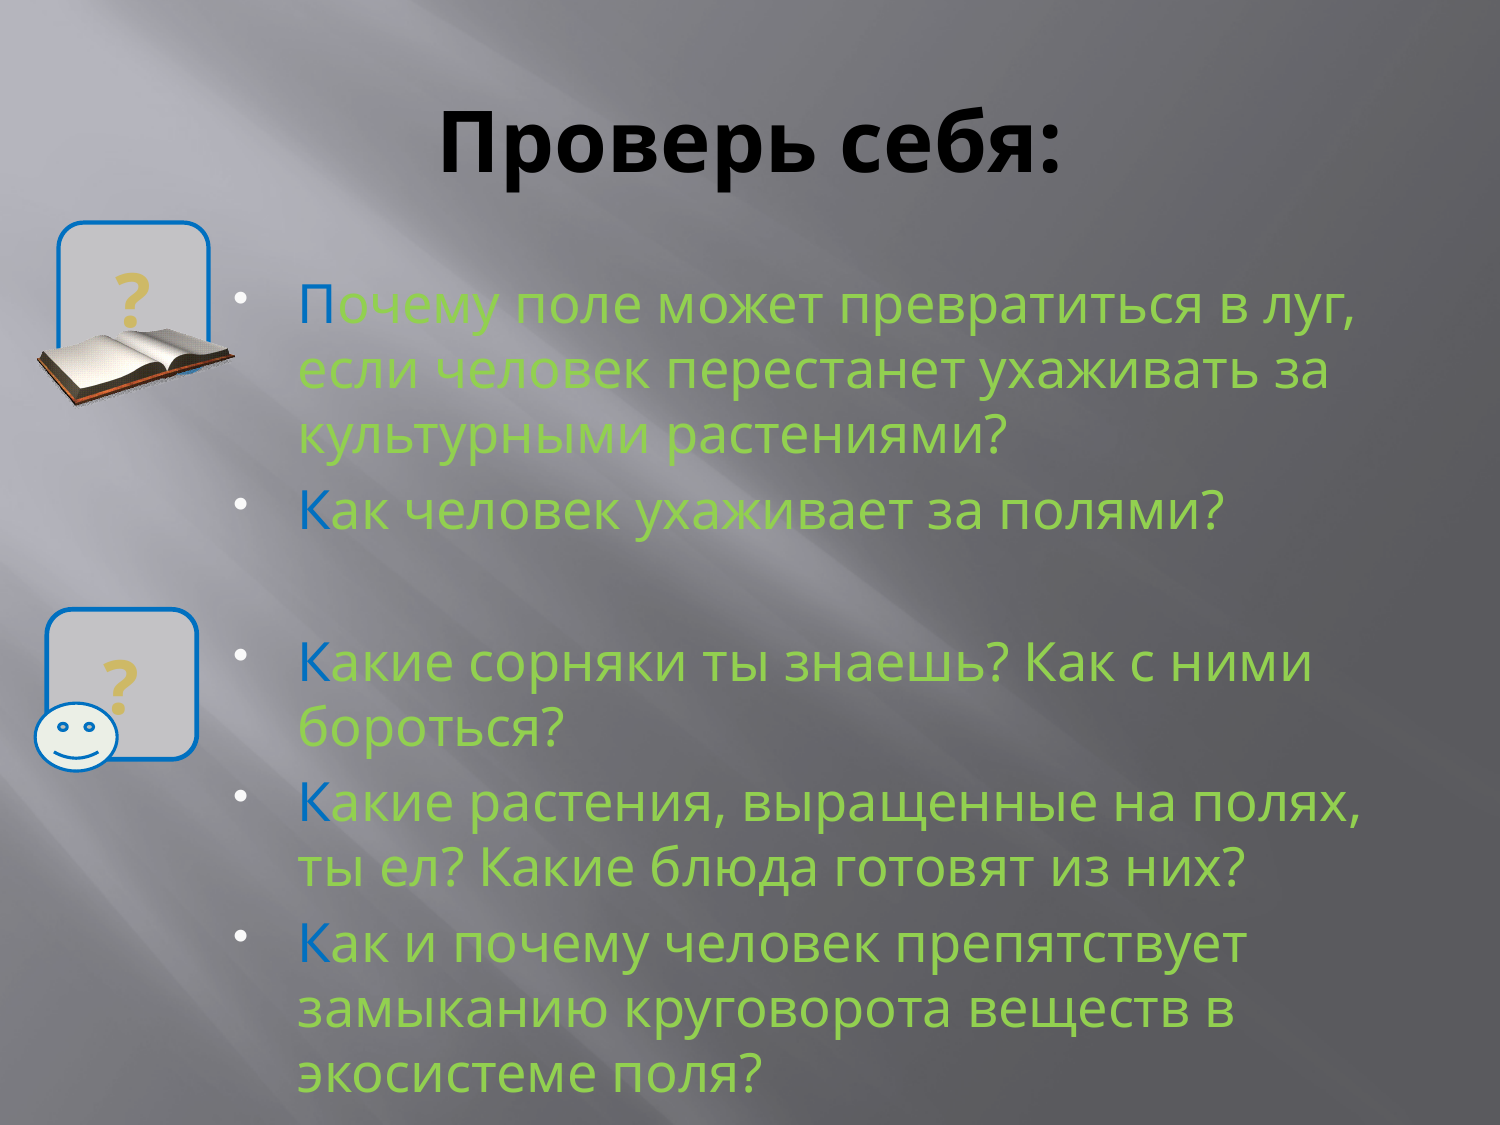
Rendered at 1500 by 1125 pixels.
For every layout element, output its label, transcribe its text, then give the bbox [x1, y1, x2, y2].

text_box [33, 701, 120, 774]
picture [34, 327, 236, 411]
title Проверь себя: [75, 45, 1425, 233]
text_box ? [44, 607, 199, 762]
list Почему поле может превратиться в луг, если человек перестанет ухаживать за культурными растениями? Как человек ухаживает за полями? Какие сорняки ты знаешь? Как с ними бороться? Какие растения, выращенные на полях, ты ел? Какие блюда готовят из них? Как и почему человек препятствует замыканию круговорота веществ в экосистеме поля? [199, 262, 1425, 1125]
text_box ? [56, 220, 211, 327]
